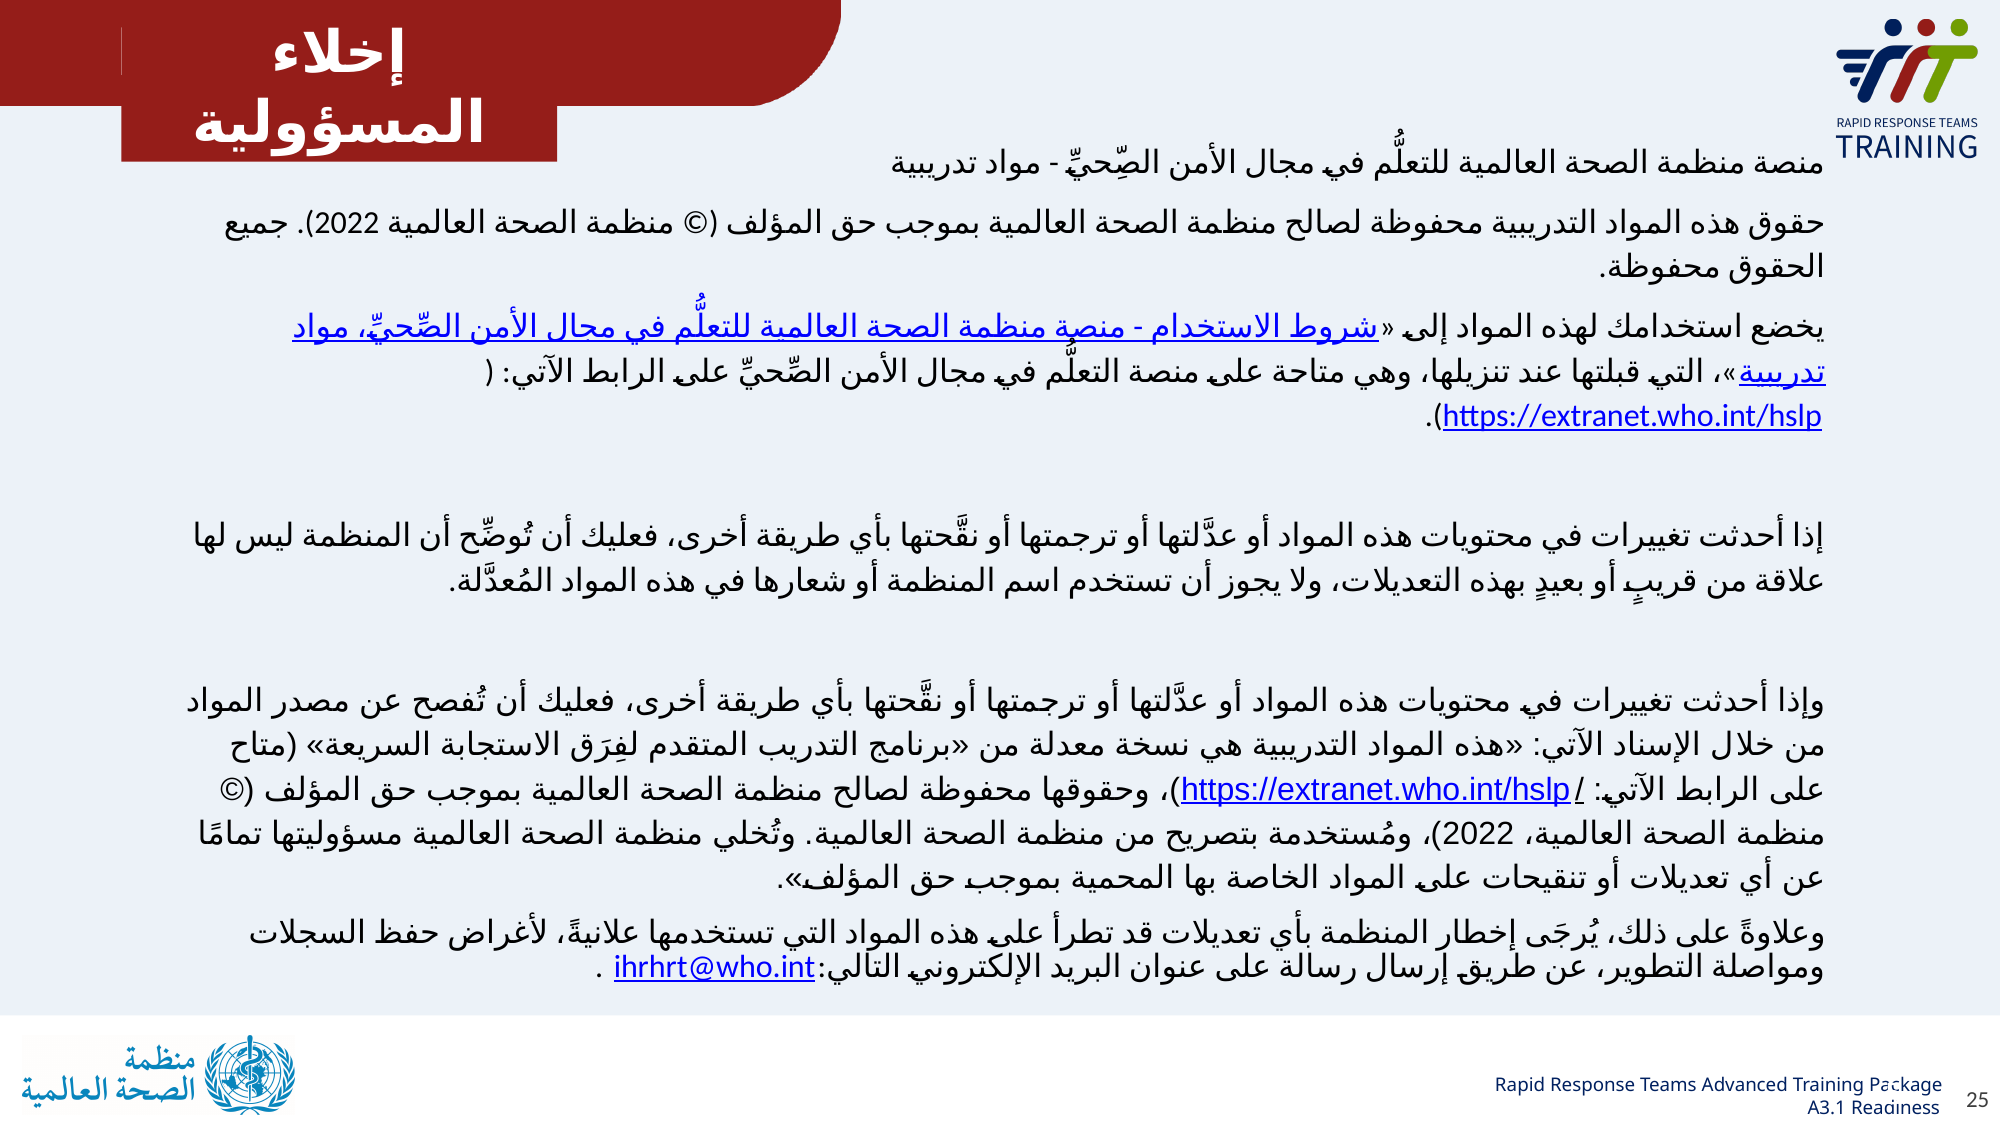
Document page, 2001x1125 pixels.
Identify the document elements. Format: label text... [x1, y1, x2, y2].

slide_number 25 [1882, 1037, 1930, 1092]
list منصة منظمة الصحة العالمية للتعلُّم في مجال الأمن الصِّحيِّ - مواد تدريبية حقوق هذه المواد التدريبية محفوظة لصالح منظمة الصحة العالمية بموجب حق المؤلف (© منظمة الصحة العالمية 2022). جميع الحقوق محفوظة. يخضع استخدامك لهذه المواد إلى «شروط الاستخدام - منصة منظمة الصحة العالمية للتعلُّم في مجال الأمن الصِّحيِّ، مواد تدريبية»، التي قبلتها عند تنزيلها، وهي متاحة على منصة التعلُّم في مجال الأمن الصِّحيِّ على الرابط الآتي: (https://extranet.who.int/hslp). إذا أحدثت تغييرات في محتويات هذه المواد أو عدَّلتها أو ترجمتها أو نقَّحتها بأي طريقة أخرى، فعليك أن تُوضِّح أن المنظمة ليس لها علاقة من قريبٍ أو بعيدٍ بهذه التعديلات، ولا يجوز أن تستخدم اسم المنظمة أو شعارها في هذه المواد المُعدَّلة. وإذا أحدثت تغييرات في محتويات هذه المواد أو عدَّلتها أو ترجمتها أو نقَّحتها بأي طريقة أخرى، فعليك أن تُفصح عن مصدر المواد من خلال الإسناد الآتي: «هذه المواد التدريبية هي نسخة معدلة من «برنامج التدريب المتقدم لفِرَق الاستجابة السريعة» (متاح على الرابط الآتي: https://extranet.who.int/hslp/)، وحقوقها محفوظة لصالح منظمة الصحة العالمية بموجب حق المؤلف (© منظمة الصحة العالمية، 2022)، ومُستخدمة بتصريح من منظمة الصحة العالمية. وتُخلي منظمة الصحة العالمية مسؤوليتها تمامًا عن أي تعديلات أو تنقيحات على المواد الخاصة بها المحمية بموجب حق المؤلف». وعلاوةً على ذلك، يُرجَى إخطار المنظمة بأي تعديلات قد تطرأ على هذه المواد التي تستخدمها علانيةً، لأغراض حفظ السجلات ومواصلة التطوير، عن طريق إرسال رسالة على عنوان البريد الإلكتروني التالي:ihrhrt@who.int . [174, 135, 1826, 990]
picture [0, 0, 841, 106]
picture [1835, 19, 1978, 167]
picture [252, 1050, 258, 1059]
text_box إخلاء المسؤولية [121, 6, 558, 162]
picture [22, 1035, 295, 1115]
